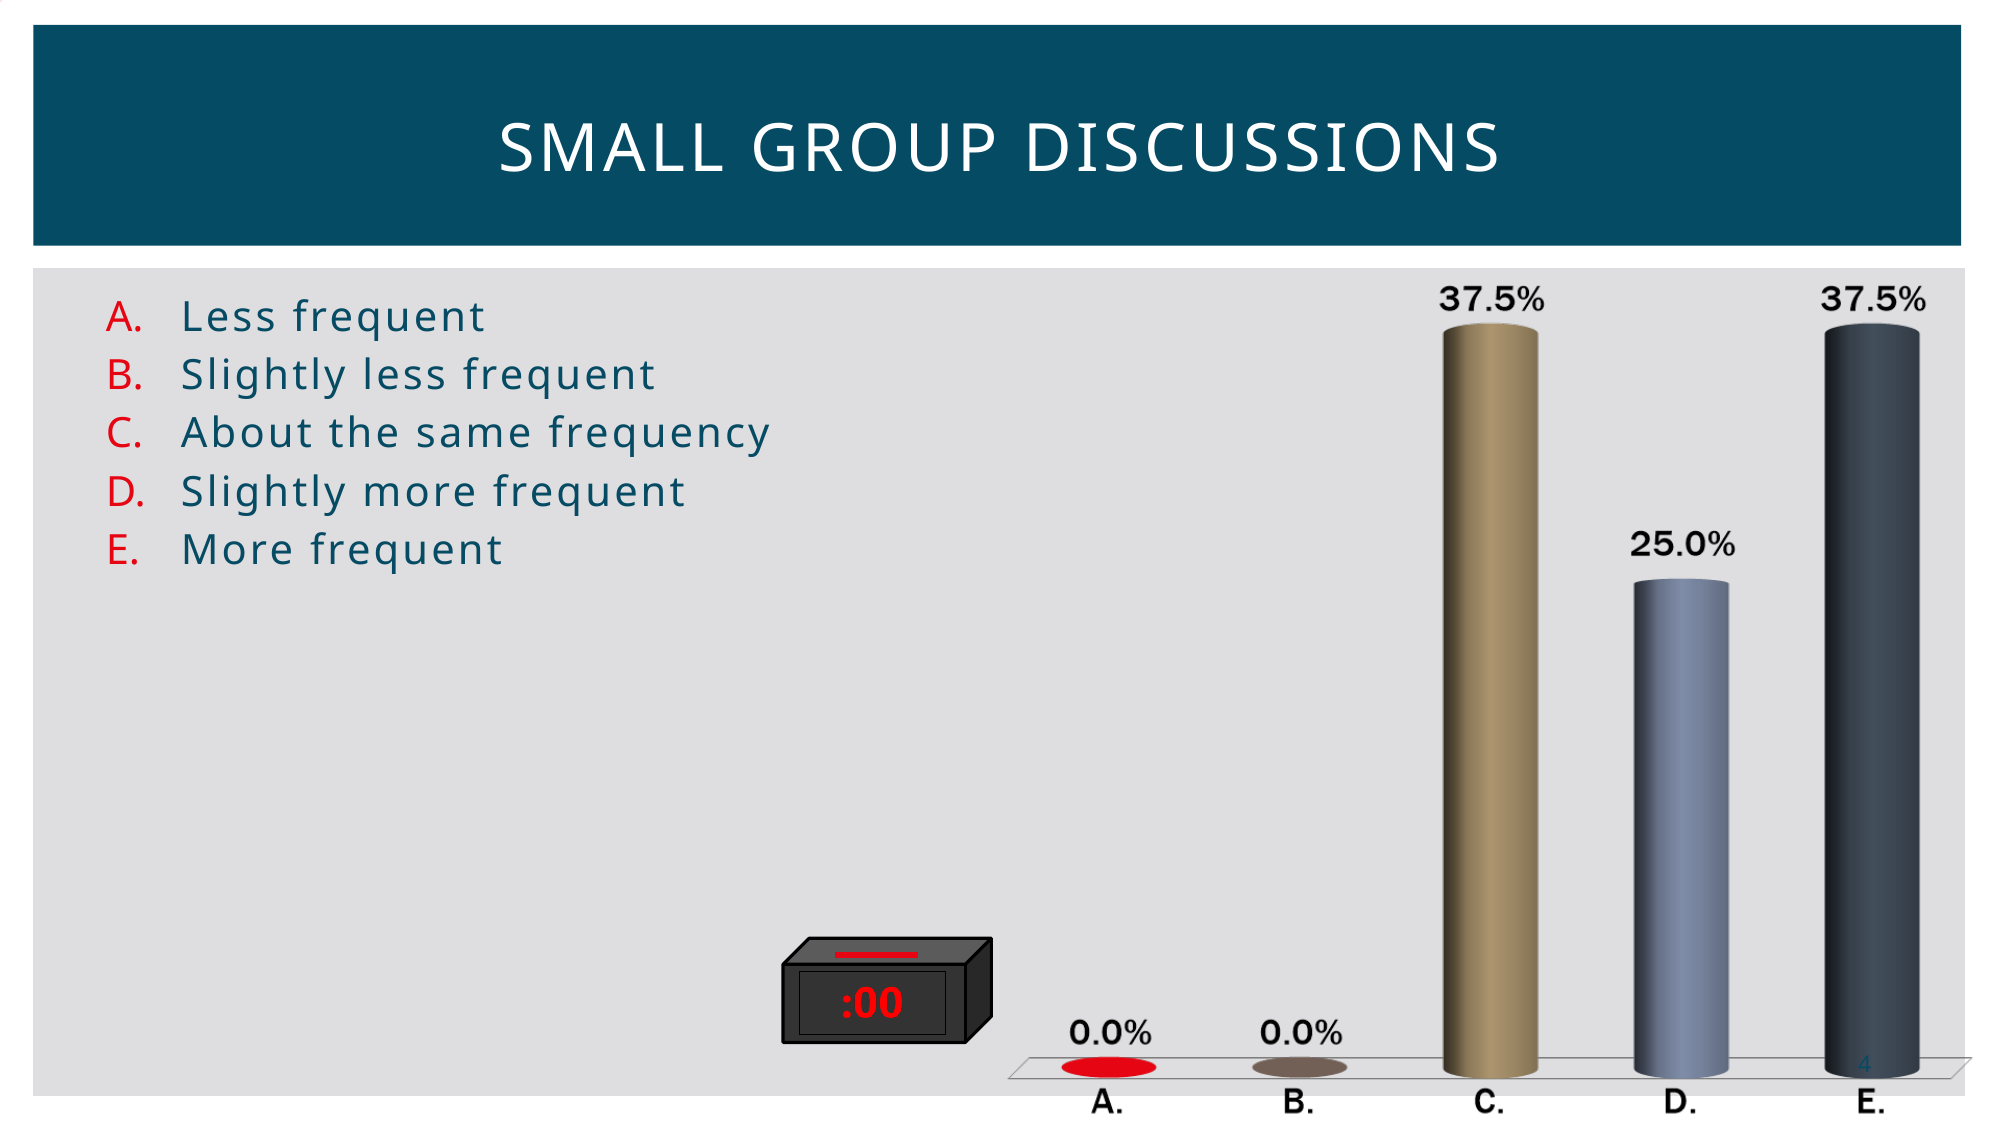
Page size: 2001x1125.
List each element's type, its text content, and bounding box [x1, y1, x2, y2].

slide_number 4 [1800, 1041, 1930, 1089]
text_box [988, 280, 1991, 1125]
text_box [782, 937, 992, 1043]
title Small Group Discussions [83, 58, 1917, 232]
list Less frequent Slightly less frequent About the same frequency Slightly more frequent More frequent [83, 281, 1000, 1005]
